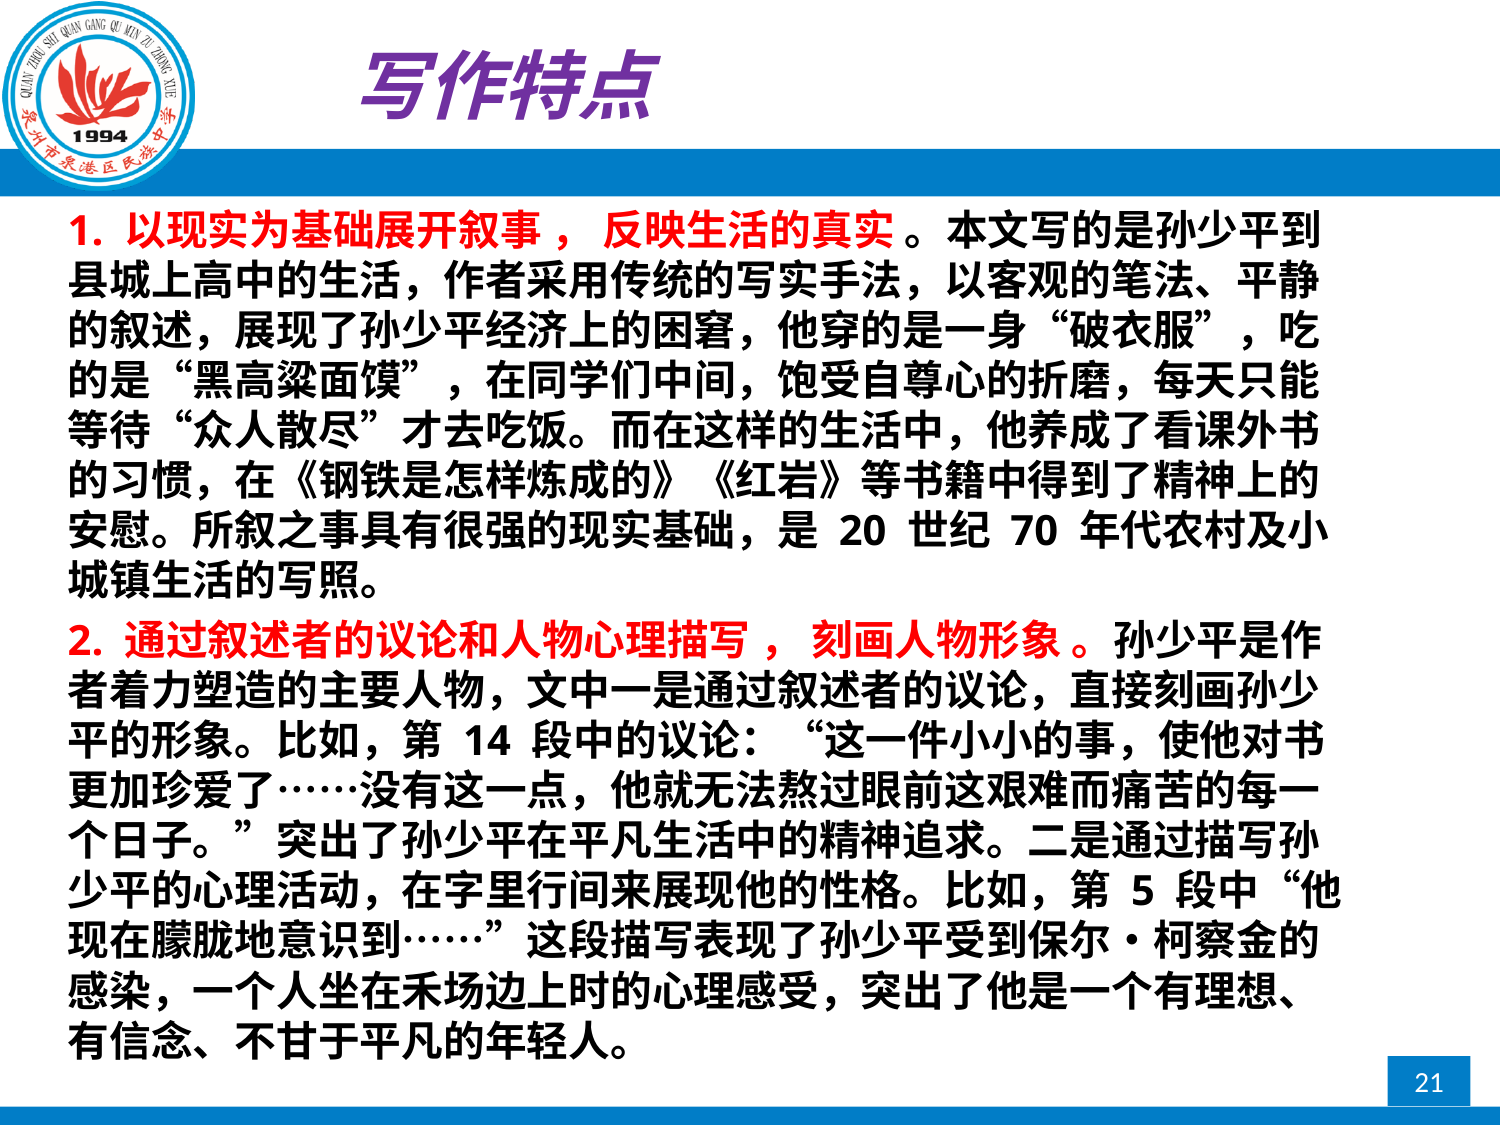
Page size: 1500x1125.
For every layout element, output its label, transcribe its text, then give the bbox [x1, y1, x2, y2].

text_box 写作特点 [338, 30, 668, 136]
picture [120, 114, 195, 191]
picture [9, 6, 189, 186]
picture [2, 107, 78, 191]
picture [110, 1, 195, 79]
text_box 2. 通过叙述者的议论和人物心理描写 ， 刻画人物形象 。孙少平是作者着力塑造的主要人物，文中一是通过叙述者的议论，直接刻画孙少平的形象。比如，第 14 段中的议论：“这一件小小的事，使他对书更加珍爱了……没有这一点，他就无法熬过眼前这艰难而痛苦的每一个日子。”突出了孙少平在平凡生活中的精神追求。二是通过描写孙少平的心理活动，在字里行间来展现他的性格。比如，第 5 段中“他现在朦胧地意识到……”这段描写表现了孙少平受到保尔・柯察金的感染，一个人坐在禾场边上时的心理感受，突出了他是一个有理想、有信念、不甘于平凡的年轻人。 [53, 606, 1376, 1072]
picture [2, 1, 88, 86]
text_box 1. 以现实为基础展开叙事 ， 反映生活的真实 。本文写的是孙少平到县城上高中的生活，作者采用传统的写实手法，以客观的笔法、平静的叙述，展现了孙少平经济上的困窘，他穿的是一身“破衣服”，吃的是“黑高粱面馍”，在同学们中间，饱受自尊心的折磨，每天只能等待“众人散尽”才去吃饭。而在这样的生活中，他养成了看课外书的习惯，在《钢铁是怎样炼成的》《红岩》等书籍中得到了精神上的安慰。所叙之事具有很强的现实基础，是 20 世纪 70 年代农村及小城镇生活的写照。 [53, 196, 1376, 606]
